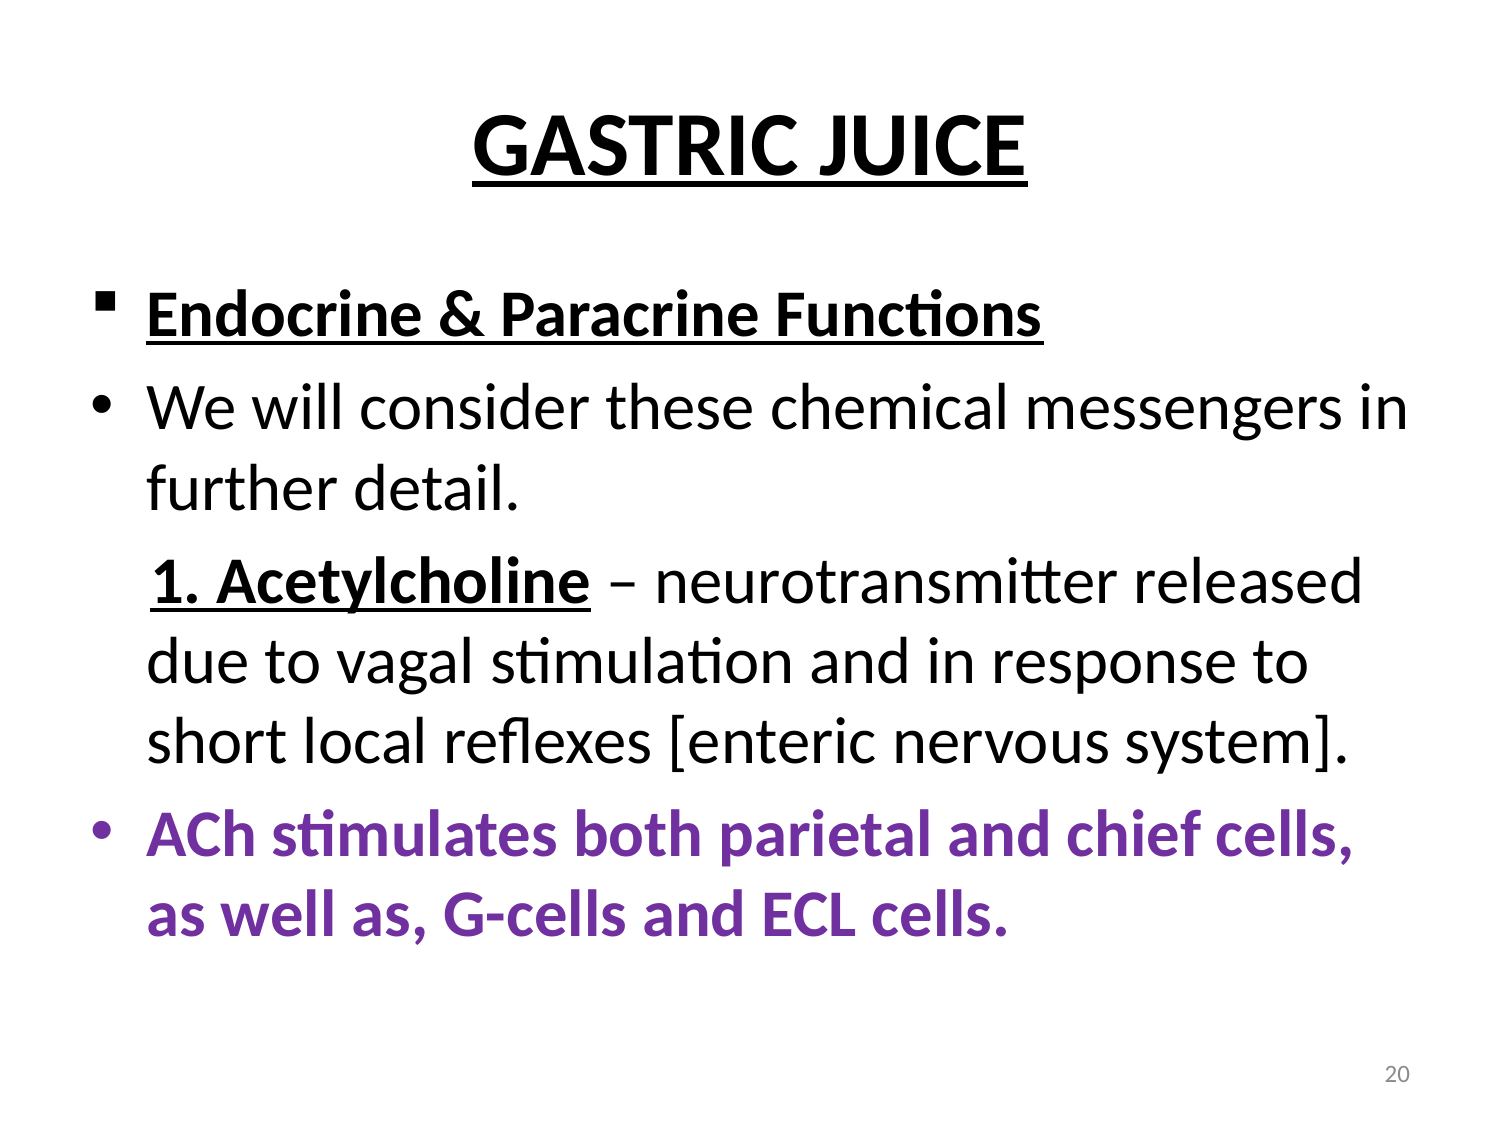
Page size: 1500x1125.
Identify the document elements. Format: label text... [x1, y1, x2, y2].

title GASTRIC JUICE [75, 45, 1425, 233]
list Endocrine & Paracrine Functions We will consider these chemical messengers in further detail. 1. Acetylcholine – neurotransmitter released due to vagal stimulation and in response to short local reflexes [enteric nervous system]. ACh stimulates both parietal and chief cells, as well as, G-cells and ECL cells. [75, 262, 1425, 1005]
slide_number 20 [1074, 1042, 1425, 1103]
